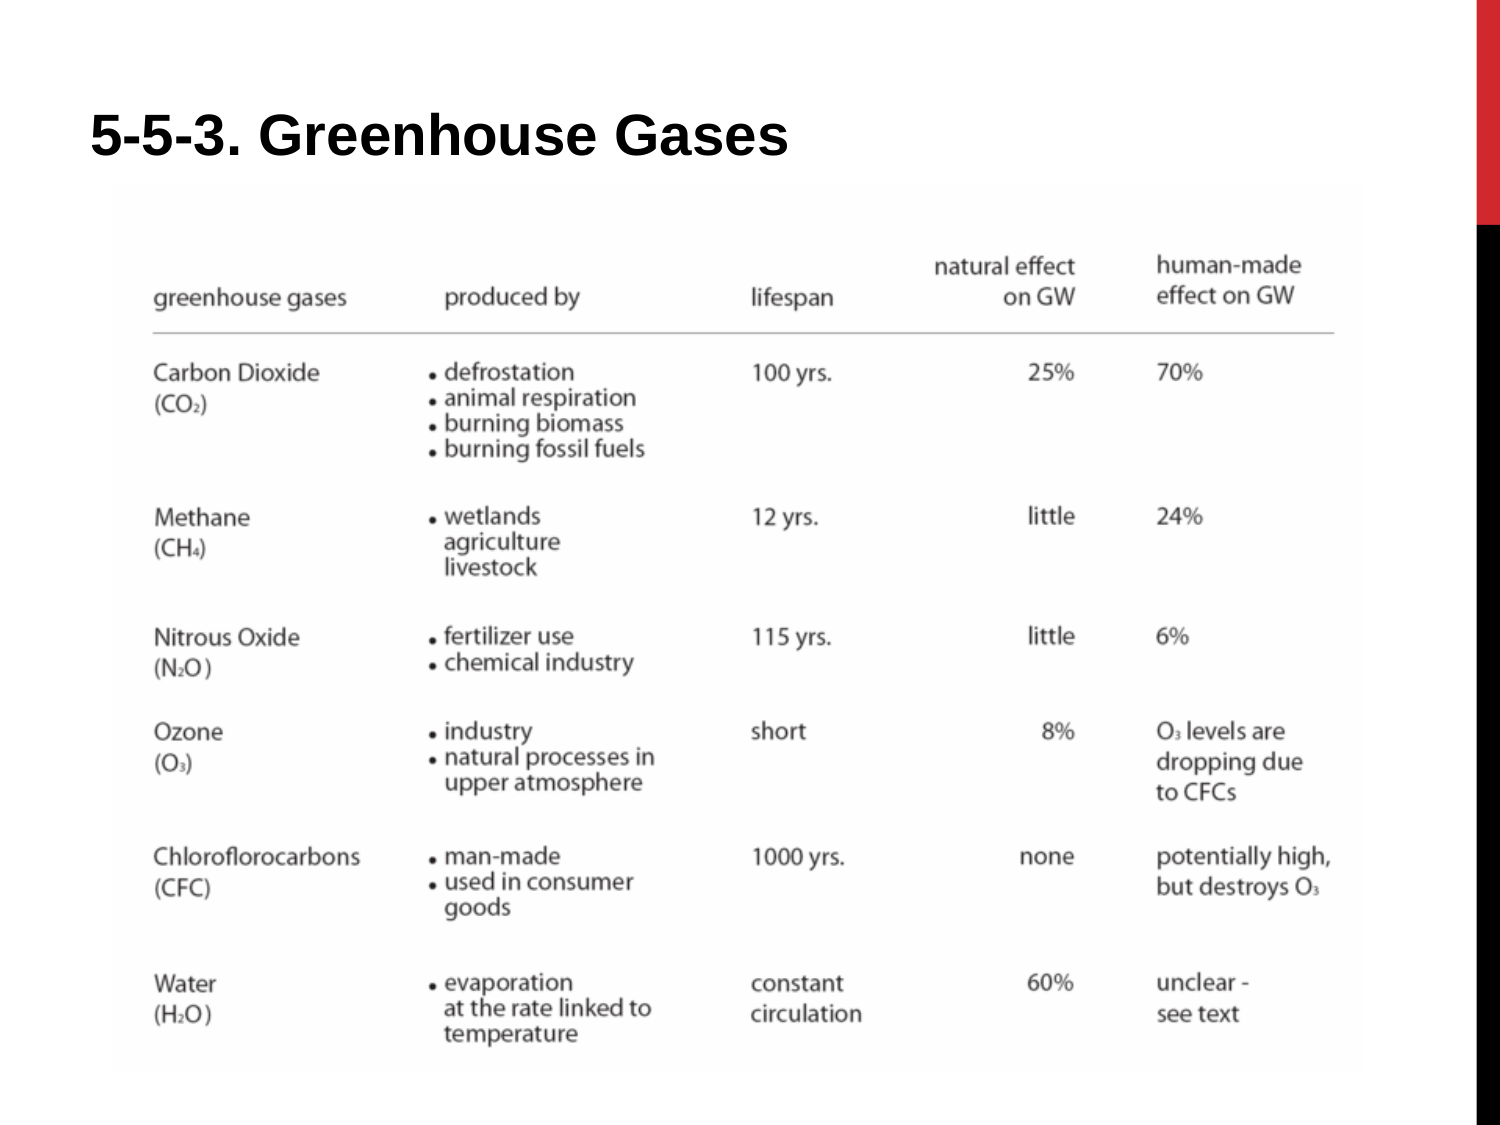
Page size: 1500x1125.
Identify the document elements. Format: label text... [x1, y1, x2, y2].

picture [111, 183, 1363, 1075]
list 5-5-3. Greenhouse Gases [75, 90, 1325, 1005]
